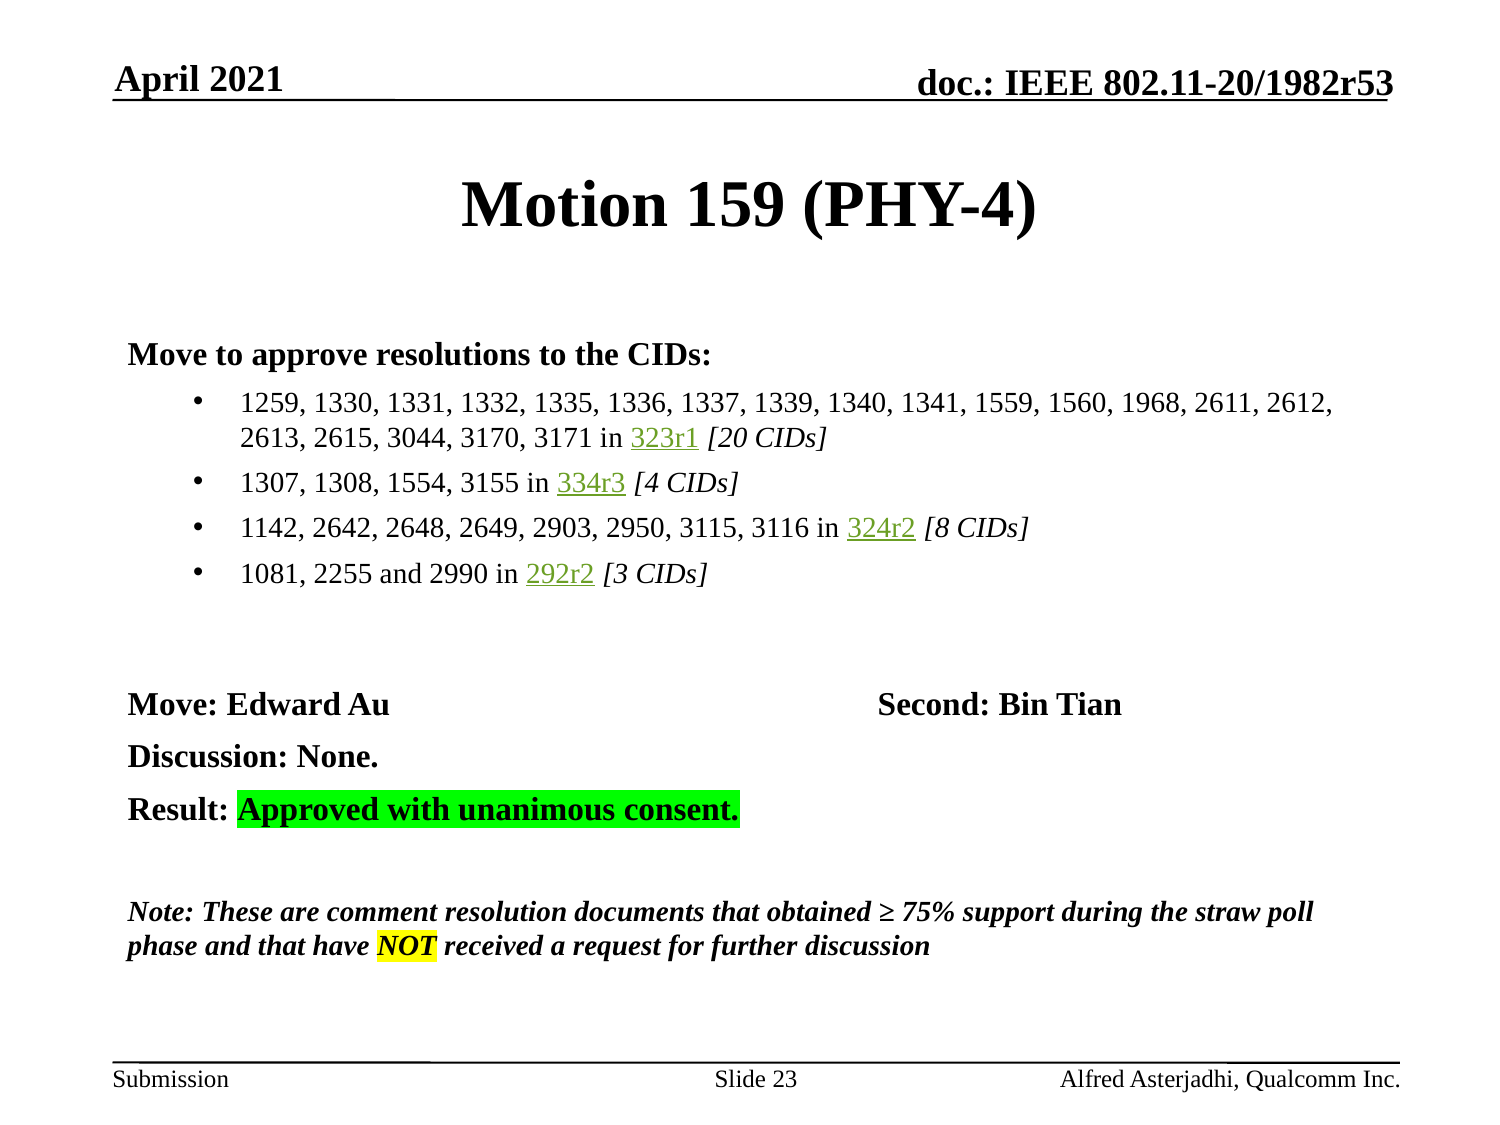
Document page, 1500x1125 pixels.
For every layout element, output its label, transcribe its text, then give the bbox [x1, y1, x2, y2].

list Move to approve resolutions to the CIDs: 1259, 1330, 1331, 1332, 1335, 1336, 1337, 1339, 1340, 1341, 1559, 1560, 1968, 2611, 2612, 2613, 2615, 3044, 3170, 3171 in 323r1 [20 CIDs] 1307, 1308, 1554, 3155 in 334r3 [4 CIDs] 1142, 2642, 2648, 2649, 2903, 2950, 3115, 3116 in 324r2 [8 CIDs] 1081, 2255 and 2990 in 292r2 [3 CIDs] Move: Edward Au Second: Bin Tian Discussion: None. Result: Approved with unanimous consent. Note: These are comment resolution documents that obtained ≥ 75% support during the straw poll phase and that have NOT received a request for further discussion [112, 324, 1388, 1063]
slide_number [114, 54, 423, 100]
slide_number Slide 23 [712, 1061, 800, 1123]
title Motion 159 (PHY-4) [112, 112, 1388, 288]
footer Alfred Asterjadhi, Qualcomm Inc. [878, 1061, 1402, 1093]
